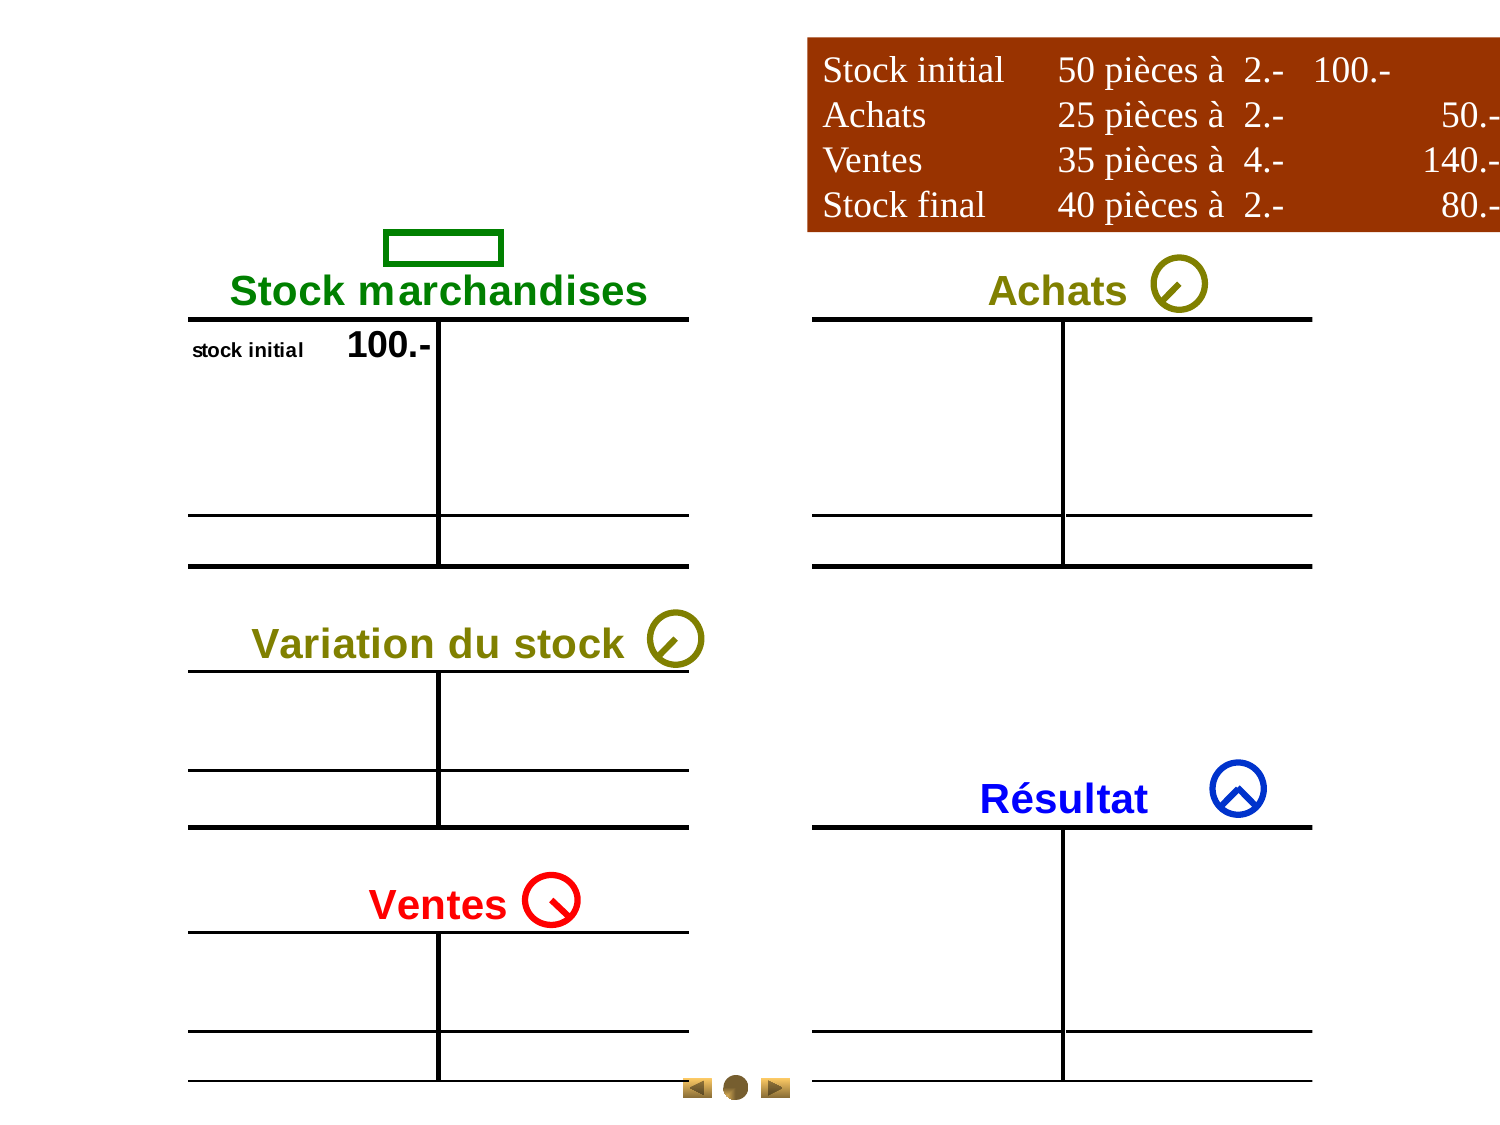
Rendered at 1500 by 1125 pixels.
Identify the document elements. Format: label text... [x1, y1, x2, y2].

text_box [385, 232, 501, 262]
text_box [649, 612, 702, 665]
text_box Stock initial 50 pièces à 2.- 100.- Achats 25 pièces à 2.- 50.- Ventes 35 pièces à 4.- 140.- Stock final 40 pièces à 2.- 80.- [807, 37, 1500, 233]
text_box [1153, 257, 1205, 310]
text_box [1212, 762, 1264, 815]
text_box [524, 874, 578, 926]
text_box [187, 262, 1314, 1083]
